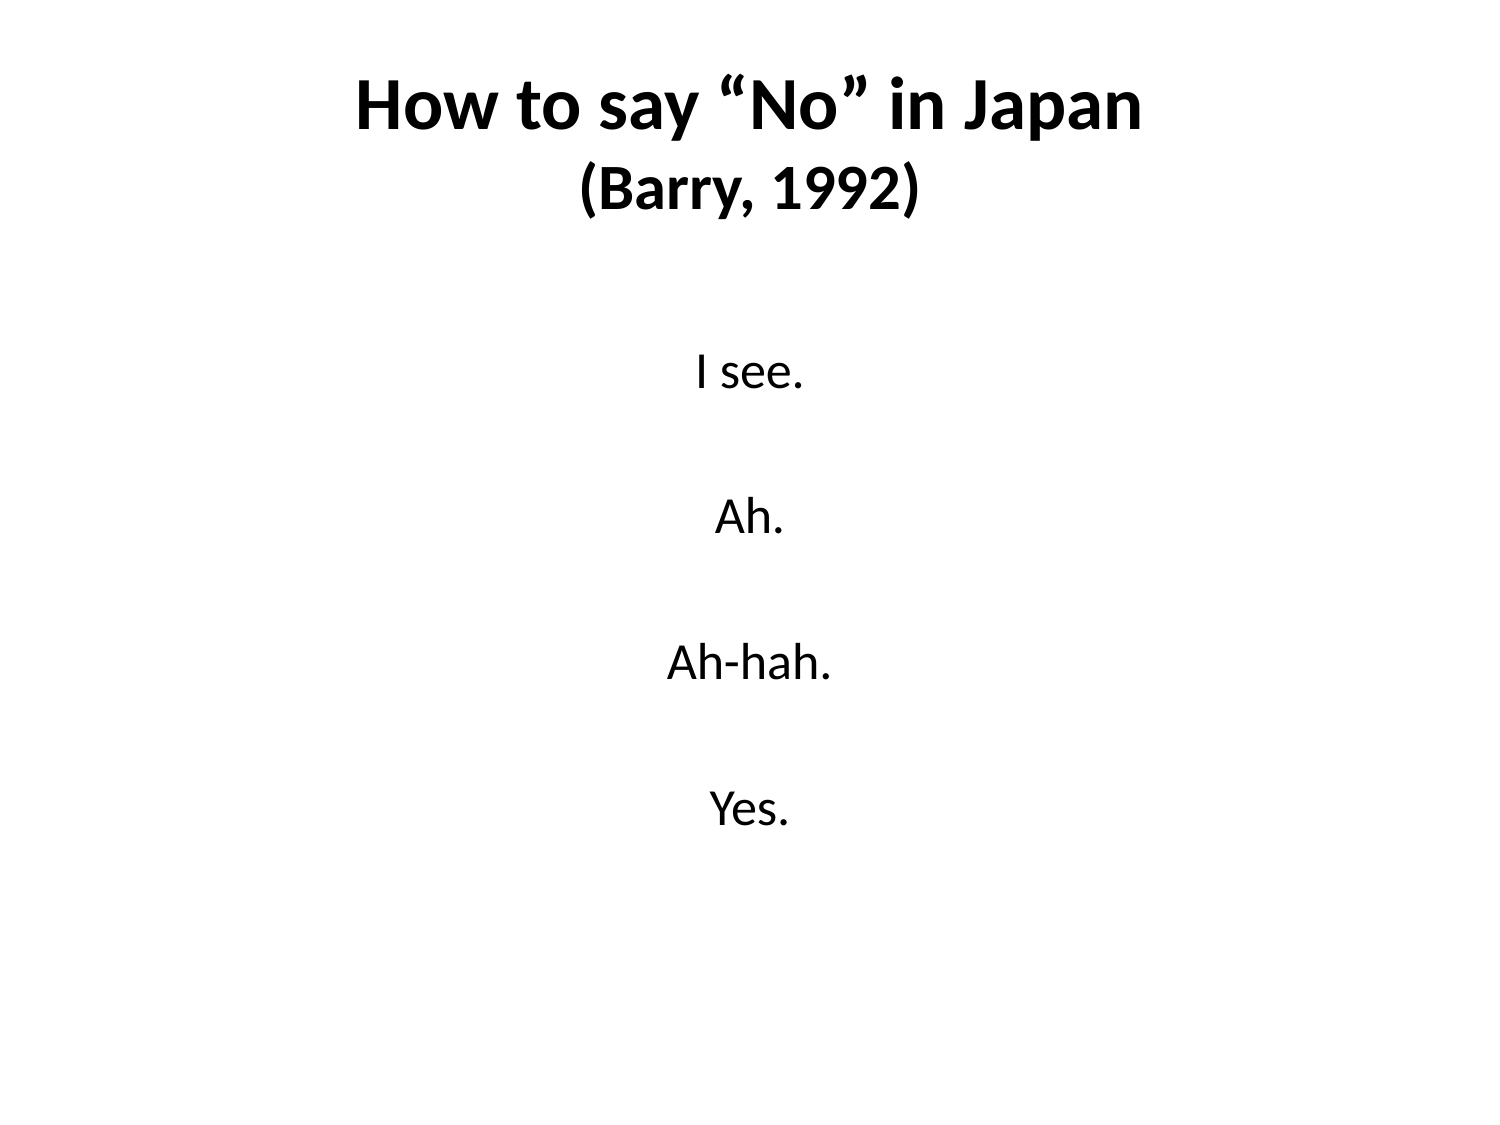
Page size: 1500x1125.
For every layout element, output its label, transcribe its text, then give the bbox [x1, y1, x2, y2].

list I see. Ah. Ah-hah. Yes. That is very interesting. [75, 328, 1425, 1125]
title How to say “No” in Japan (Barry, 1992) [75, 45, 1425, 233]
